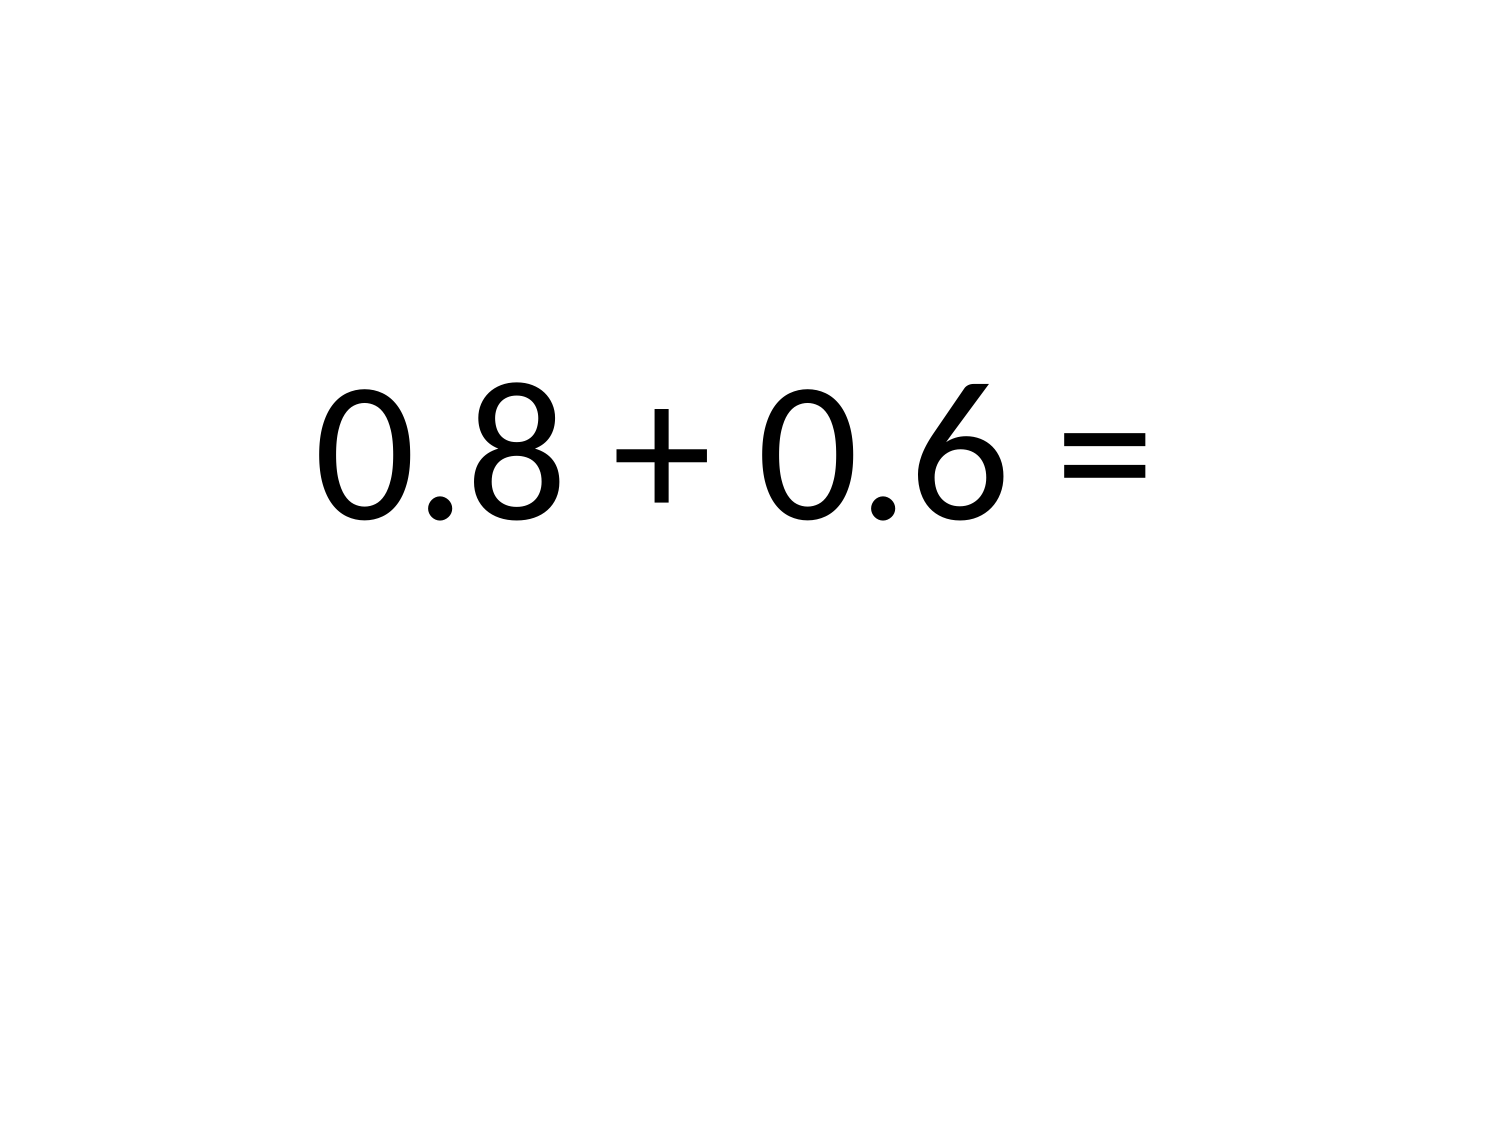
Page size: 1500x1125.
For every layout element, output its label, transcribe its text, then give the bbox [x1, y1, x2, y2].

text_box 0.8 + 0.6 = [300, 312, 1225, 568]
